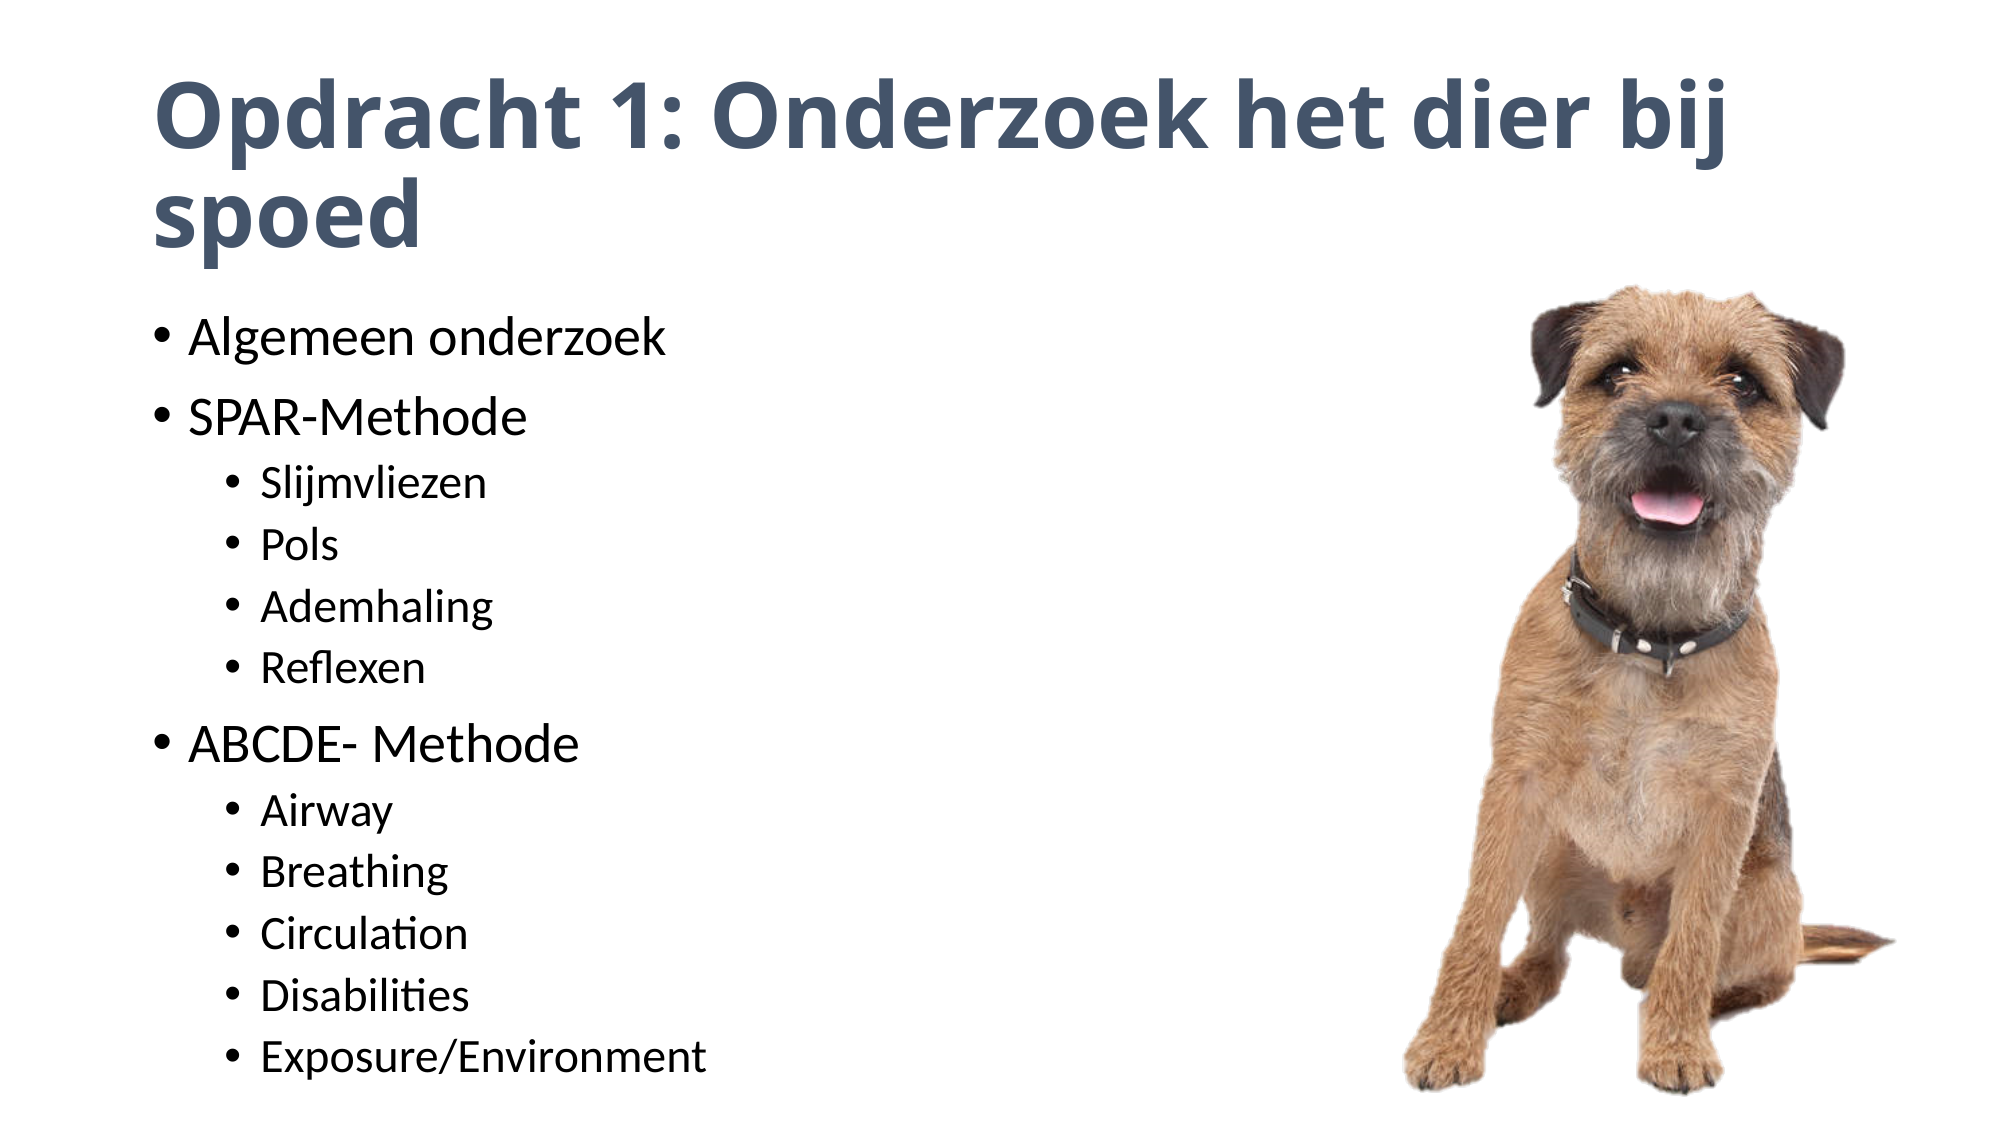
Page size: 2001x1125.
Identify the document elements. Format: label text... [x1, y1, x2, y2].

list Algemeen onderzoek SPAR-Methode Slijmvliezen Pols Ademhaling Reflexen ABCDE- Methode Airway Breathing Circulation Disabilities Exposure/Environment [137, 299, 1313, 1095]
title Opdracht 1: Onderzoek het dier bij spoed [137, 59, 1863, 278]
picture [1313, 138, 2000, 1125]
